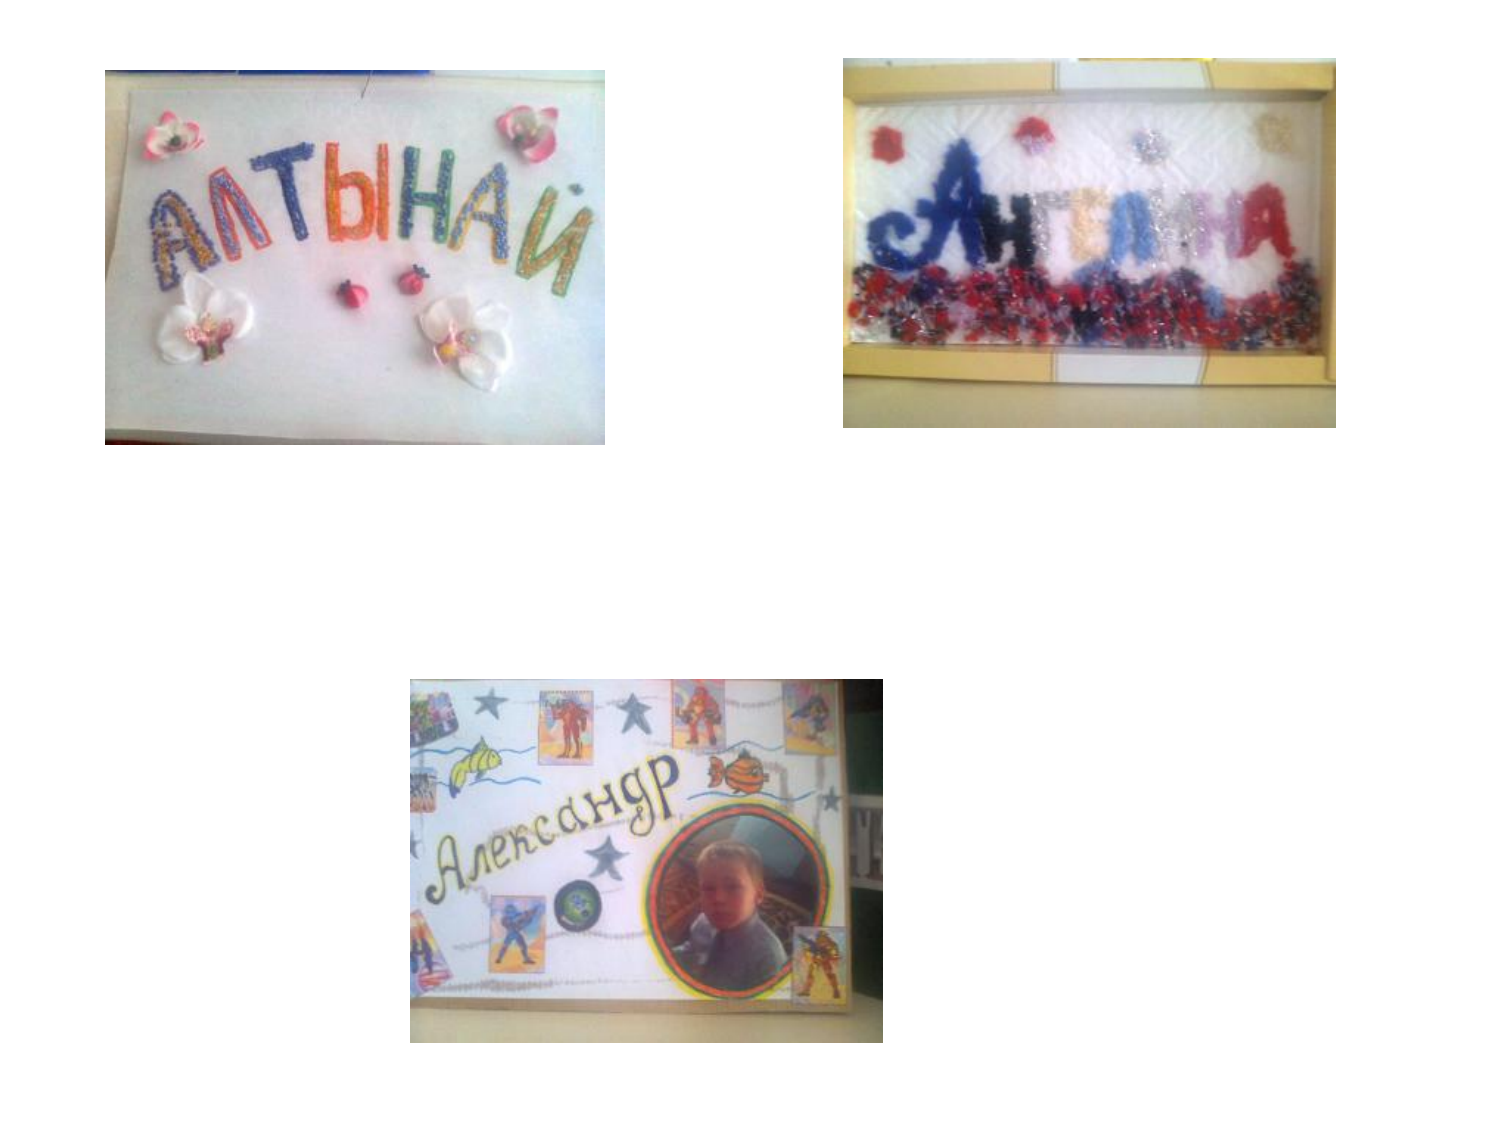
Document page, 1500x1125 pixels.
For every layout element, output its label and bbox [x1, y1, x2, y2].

list [105, 70, 605, 446]
picture [409, 679, 883, 1044]
list [843, 58, 1337, 428]
